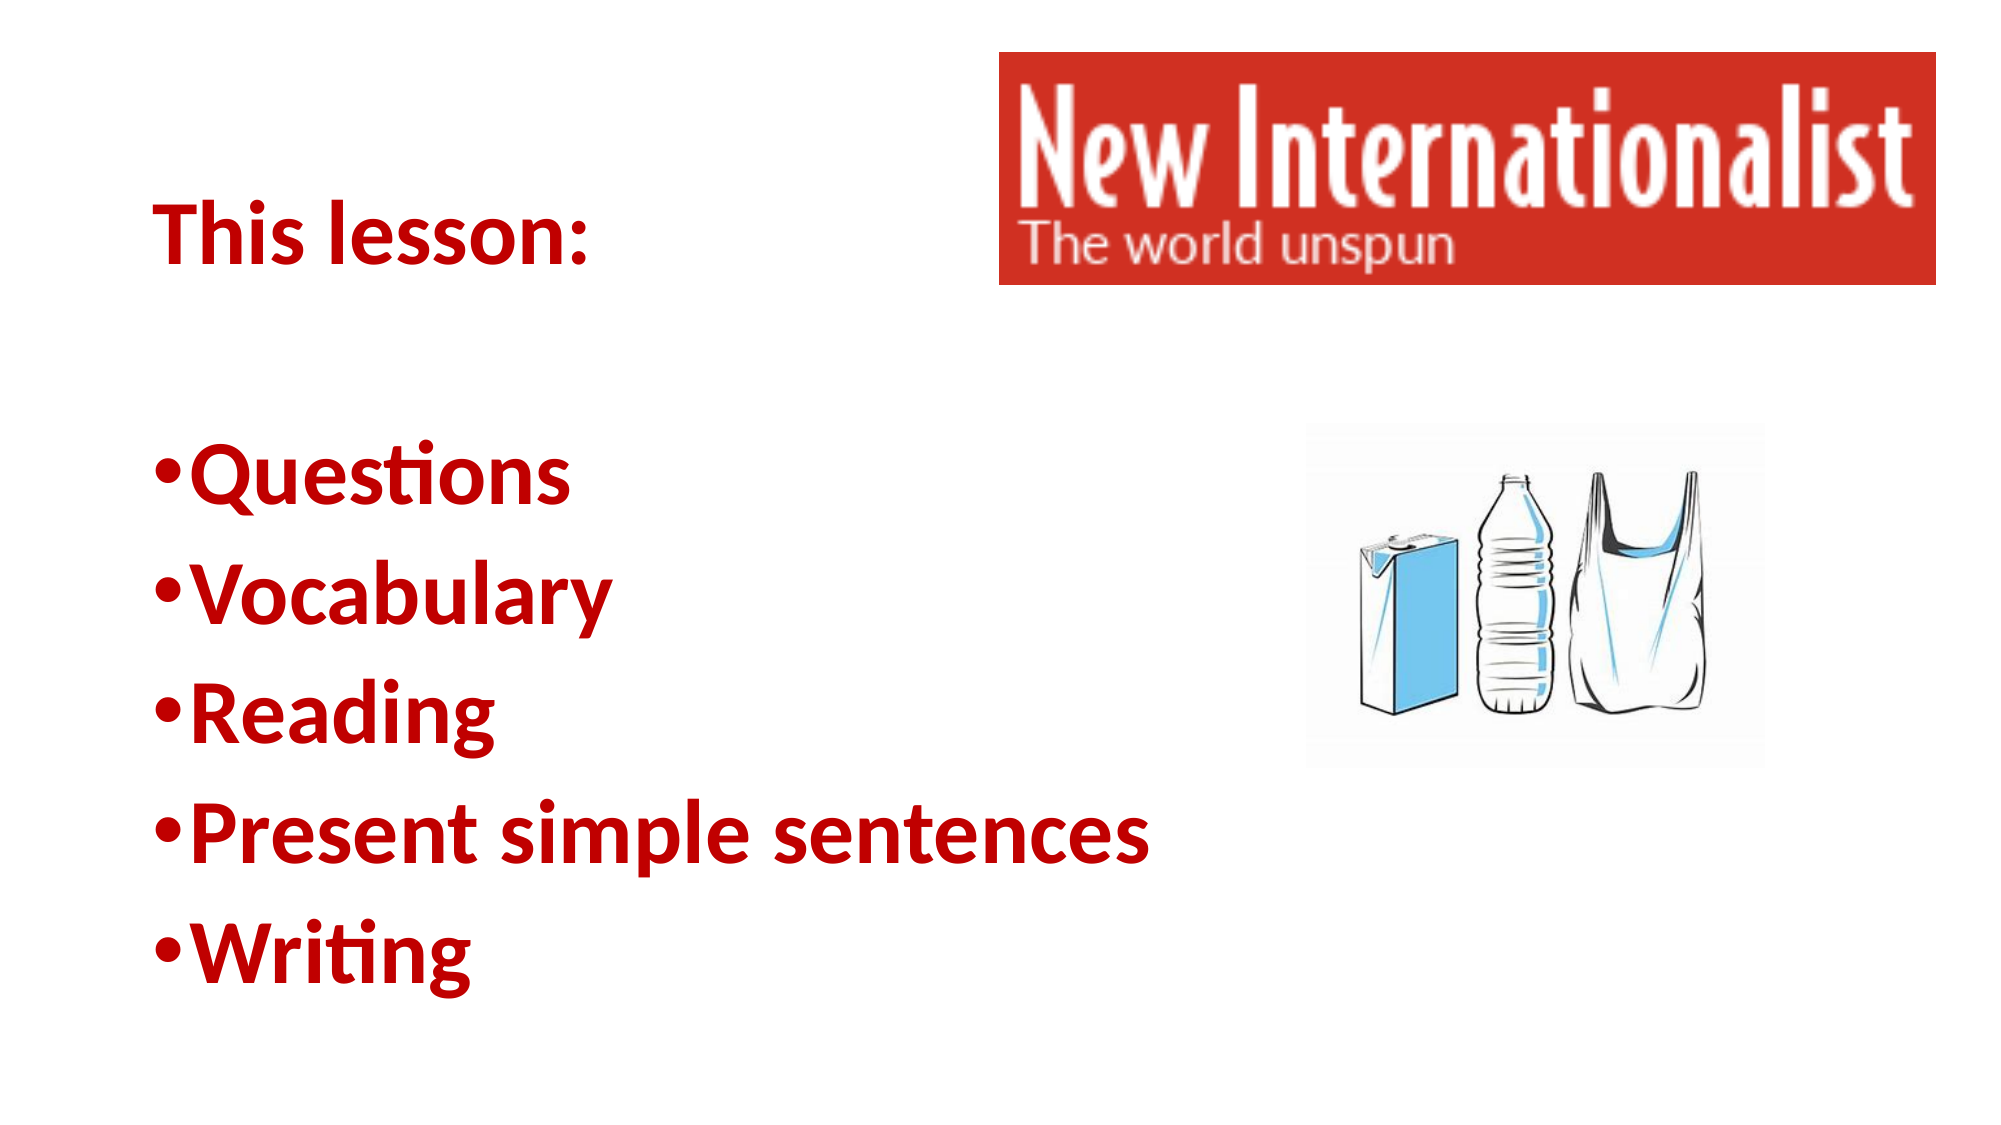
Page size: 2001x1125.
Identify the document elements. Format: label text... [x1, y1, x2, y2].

picture [999, 52, 1936, 285]
list This lesson: Questions Vocabulary Reading Present simple sentences Writing [137, 178, 1863, 1014]
picture [1306, 423, 1765, 768]
